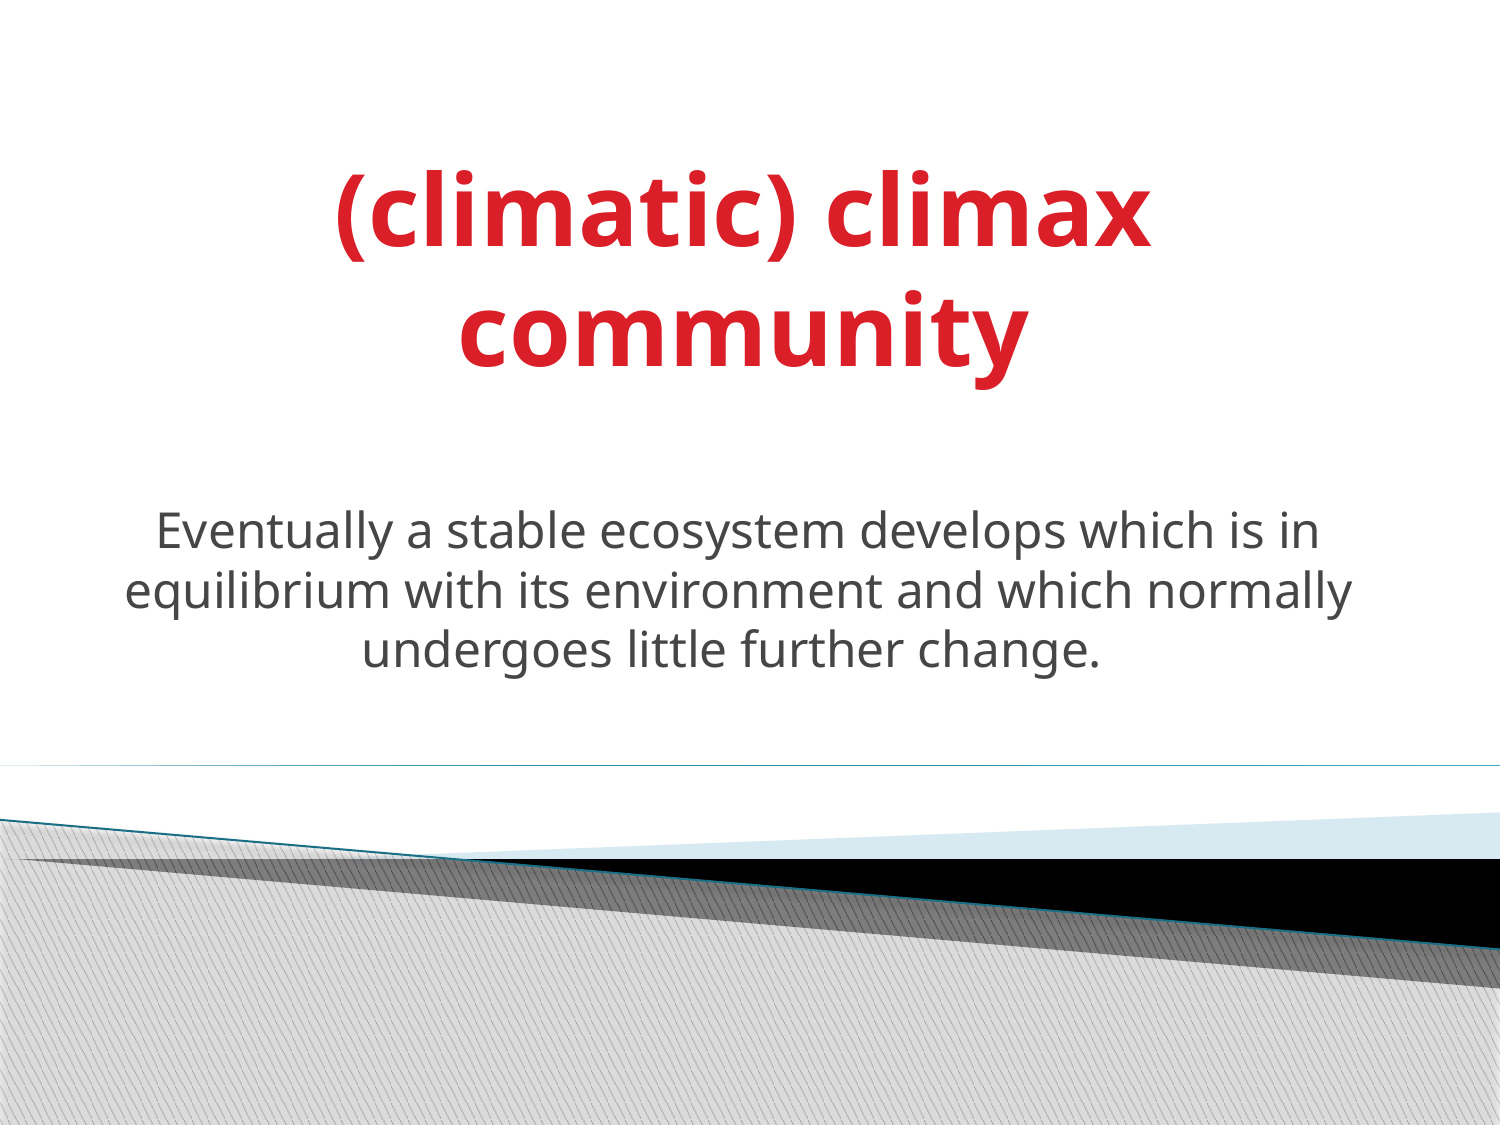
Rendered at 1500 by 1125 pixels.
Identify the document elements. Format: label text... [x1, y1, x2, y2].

title (climatic) climax community [35, 93, 1454, 394]
picture [5, 859, 1500, 989]
subtitle Eventually a stable ecosystem develops which is in equilibrium with its environment and which normally undergoes little further change. [105, 492, 1381, 689]
